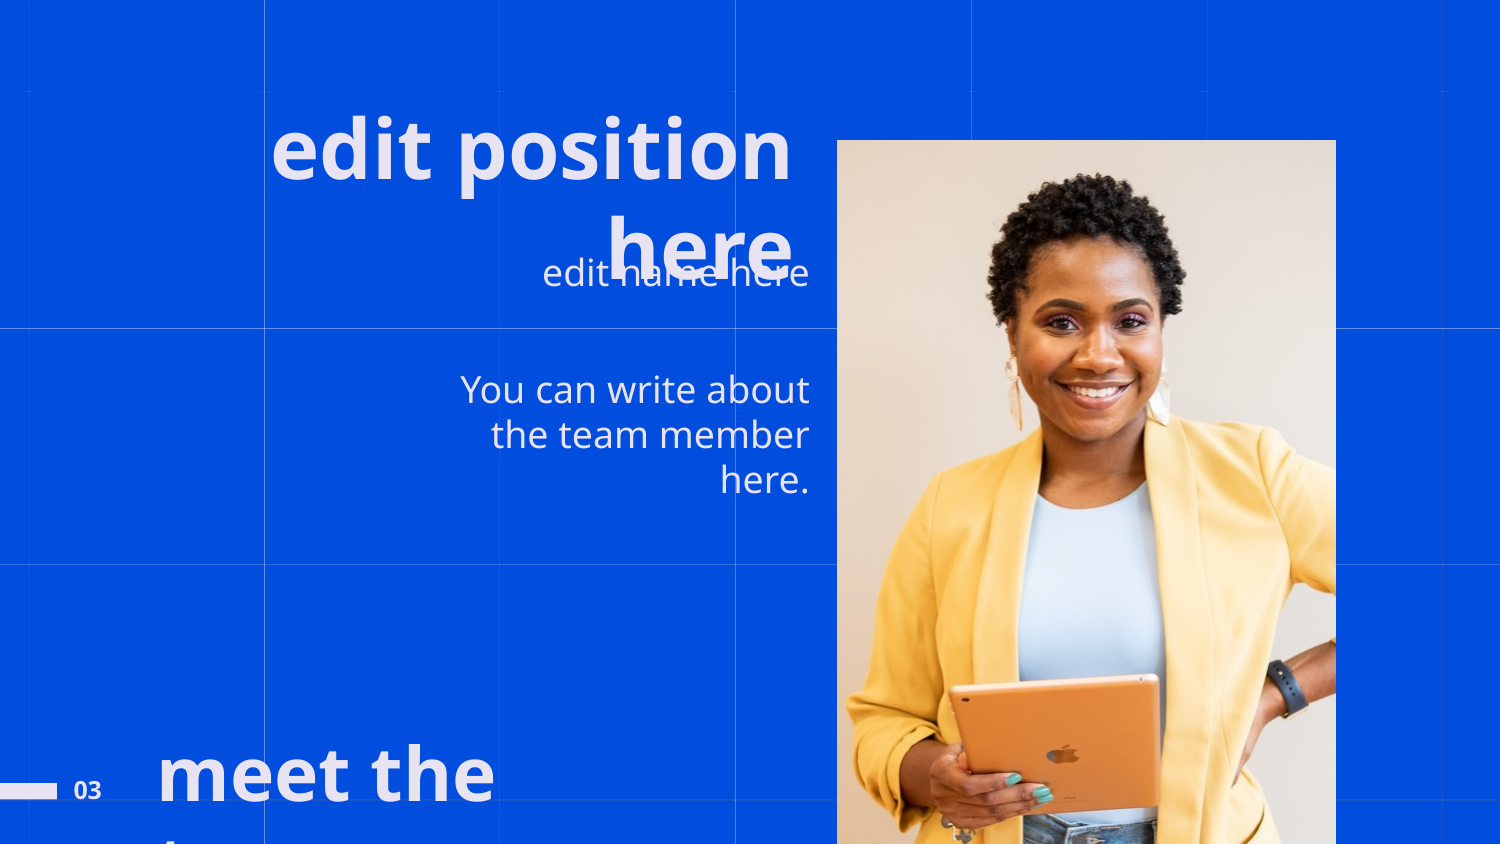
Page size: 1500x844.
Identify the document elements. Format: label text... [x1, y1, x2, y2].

text_box You can write about the team member here. [431, 366, 810, 502]
title edit position here [73, 145, 810, 246]
text_box meet the team [156, 726, 708, 808]
text_box edit name here [431, 248, 810, 294]
text_box 03 [73, 774, 112, 801]
text_box [0, 781, 59, 801]
picture [0, 0, 1500, 844]
